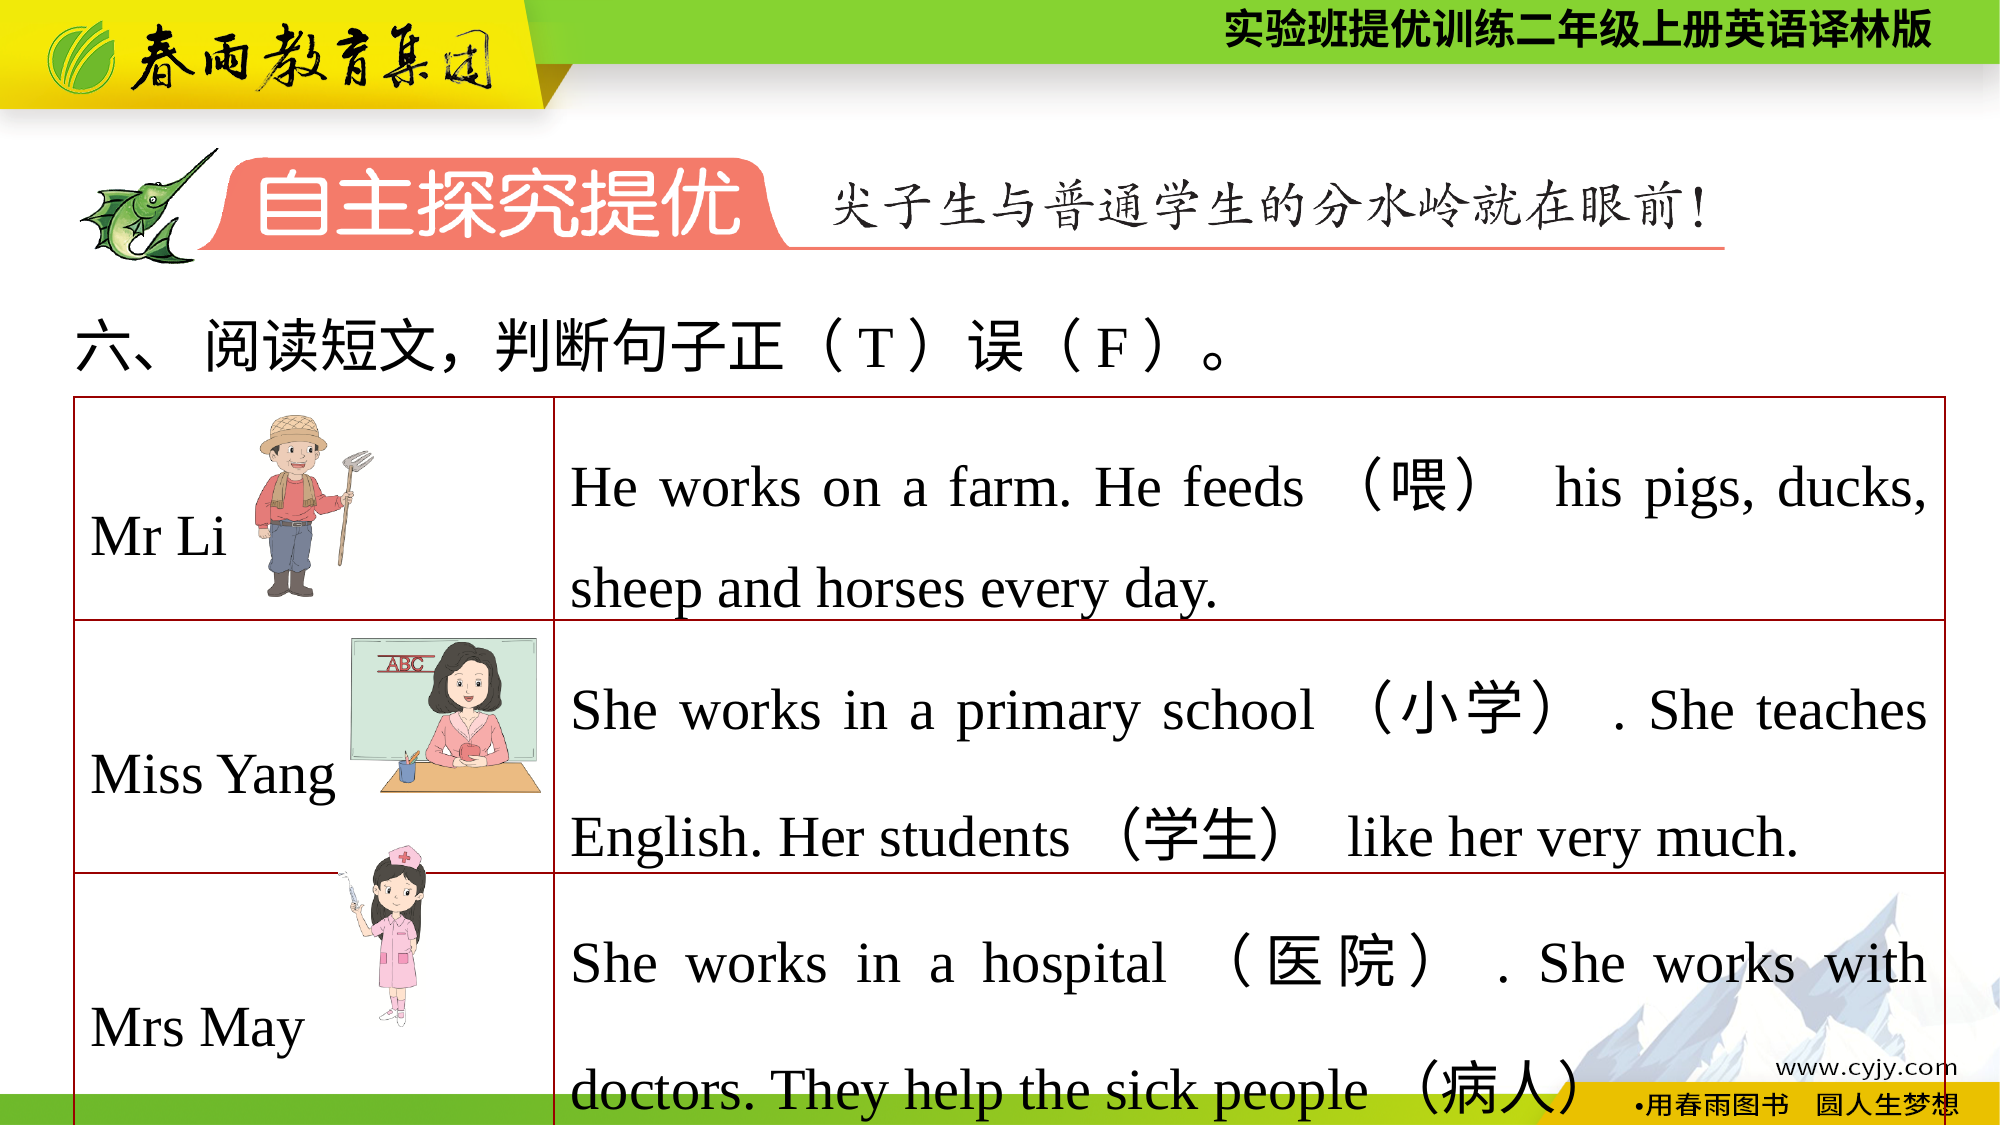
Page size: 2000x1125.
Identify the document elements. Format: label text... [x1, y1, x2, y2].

list 六、 阅读短文，判断句子正（T）误（F）。 [59, 266, 1944, 375]
table_header Mr Li [75, 398, 553, 619]
table_cell Miss Yang [75, 621, 553, 872]
picture [255, 415, 374, 597]
table_cell Mrs May [75, 874, 553, 1125]
table_cell She works in a primary school（小学）. She teaches English. Her students（学生） like her very much. [555, 621, 1944, 872]
table_header He works on a farm. He feeds（喂） his pigs, ducks, sheep and horses every day. [555, 398, 1944, 619]
picture [338, 845, 426, 1027]
picture [349, 638, 541, 793]
picture [0, 0, 2000, 1125]
table_cell She works in a hospital（医院）. She works with doctors. They help the sick people（病人）. [555, 874, 1944, 1125]
